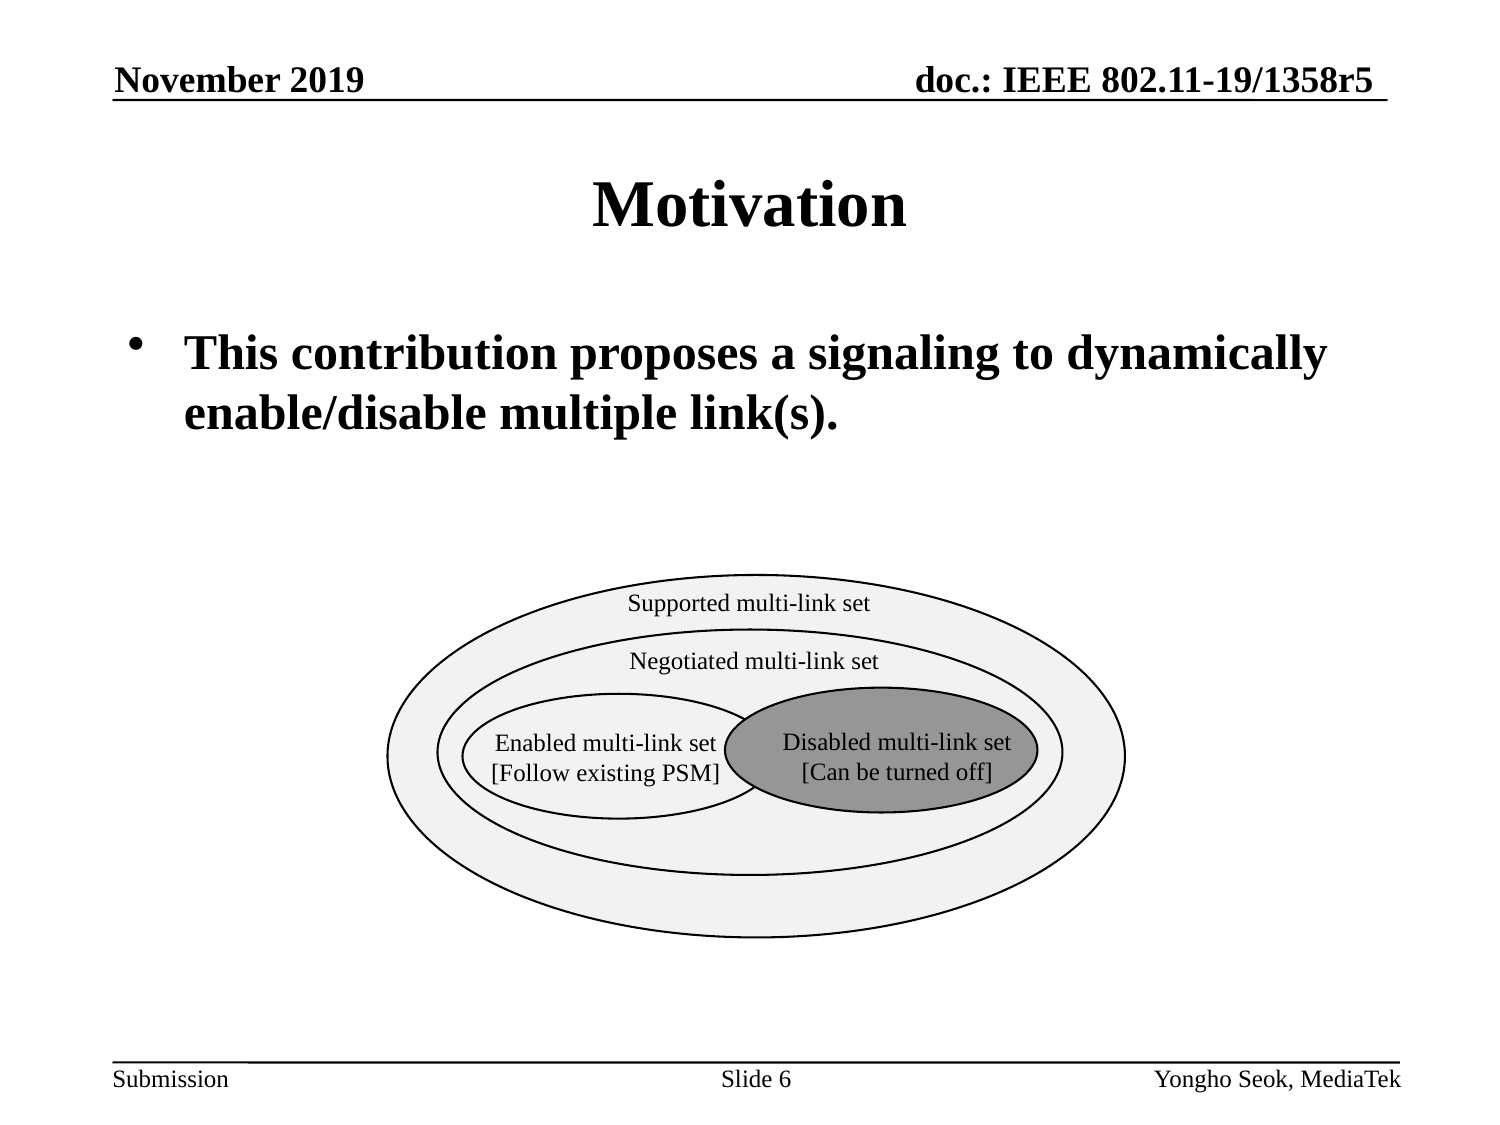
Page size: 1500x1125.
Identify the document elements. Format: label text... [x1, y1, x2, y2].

list This contribution proposes a signaling to dynamically enable/disable multiple link(s). [112, 312, 1388, 988]
text_box [642, 629, 858, 637]
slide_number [114, 54, 368, 101]
slide_number Slide 6 [712, 1061, 800, 1093]
text_box [437, 641, 1063, 875]
text_box [387, 586, 1125, 938]
text_box Supported multi-link set [612, 579, 886, 625]
footer Yongho Seok, MediaTek [1150, 1061, 1402, 1093]
text_box [678, 574, 834, 579]
text_box Negotiated multi-link set [614, 637, 895, 683]
title Motivation [0, 112, 1500, 288]
